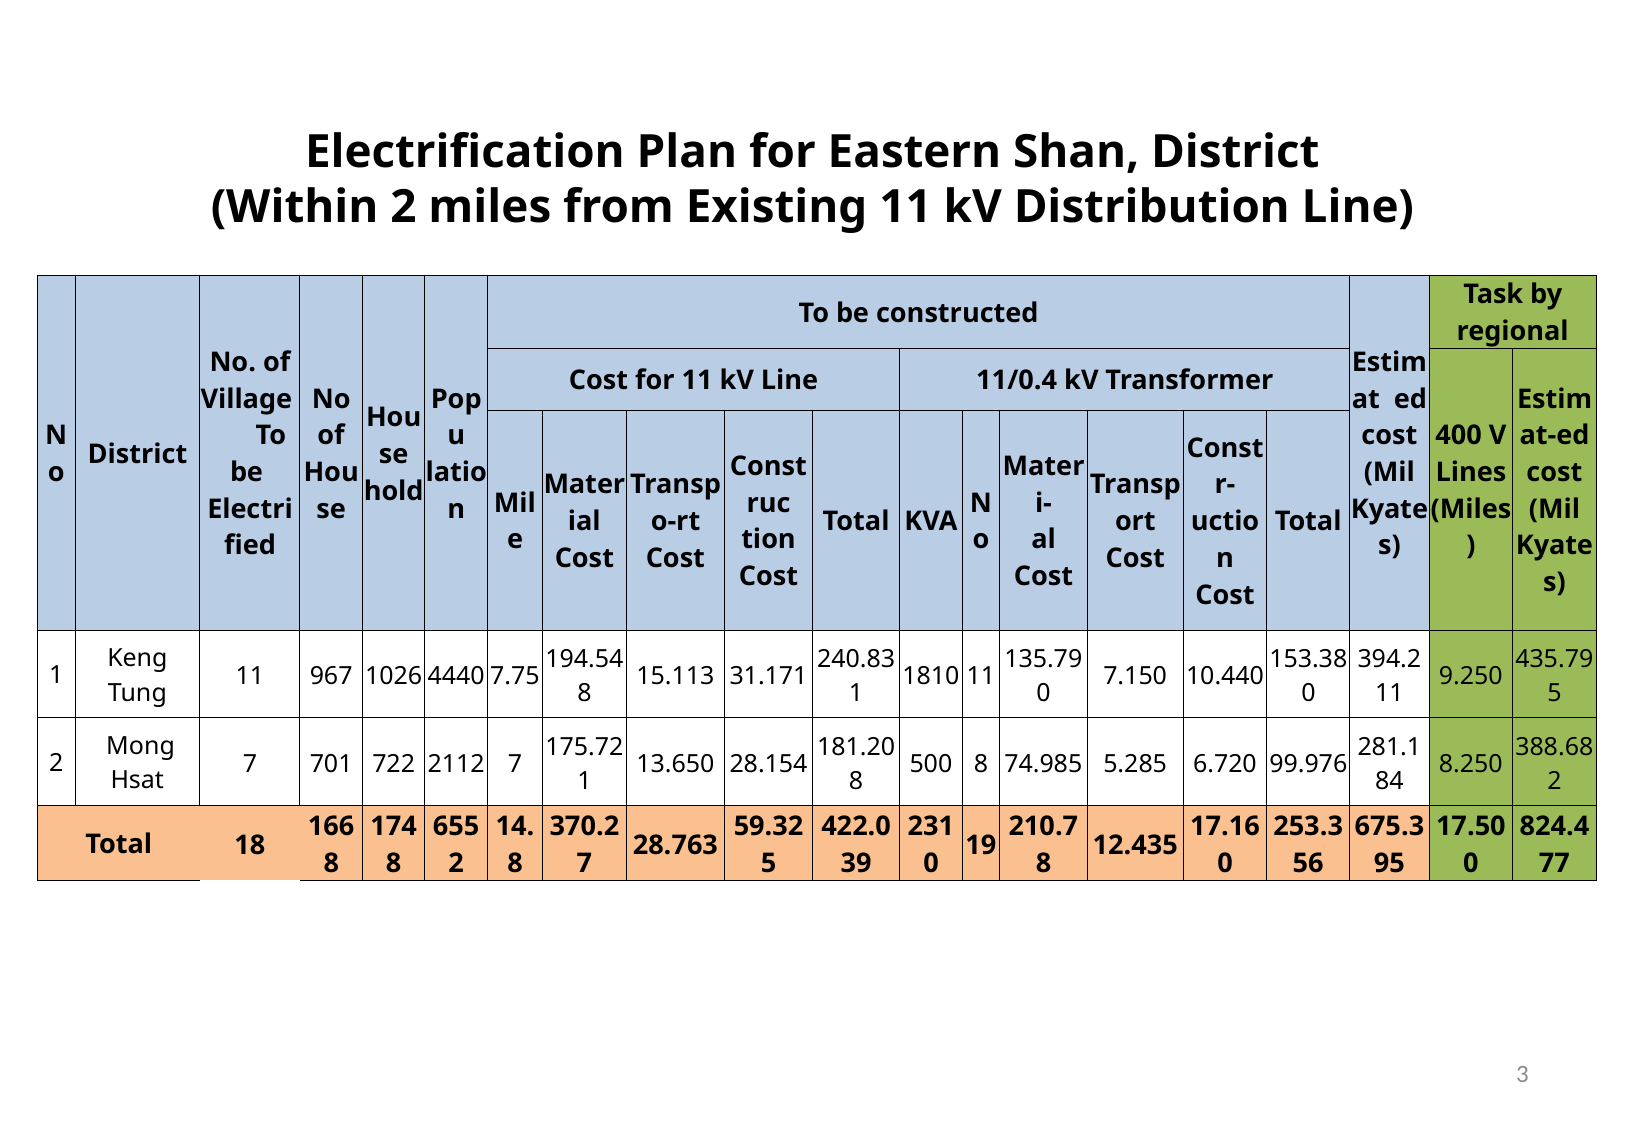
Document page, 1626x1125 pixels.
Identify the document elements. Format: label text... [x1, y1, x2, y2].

table_cell 99.976 [1267, 718, 1349, 805]
table_cell 28.154 [725, 718, 812, 805]
table_cell 11 [200, 631, 299, 717]
slide_number 3 [1164, 1042, 1544, 1103]
table_header District [76, 276, 199, 630]
table_cell Constr-uction Cost [1184, 411, 1266, 630]
table_cell 6552 [425, 806, 487, 880]
table_cell 1668 [300, 806, 362, 880]
table_cell Keng Tung [76, 631, 199, 717]
table_cell 31.171 [725, 631, 812, 717]
table_cell Estimat-ed cost (Mil Kyates) [1513, 349, 1596, 630]
table_cell 824.477 [1513, 806, 1596, 880]
text_box Electrification Plan for Eastern Shan, District (Within 2 miles from Existing 11 kV Distribution Line) [0, 114, 1625, 239]
table_cell 675.395 [1350, 806, 1429, 880]
table_cell 422.039 [813, 806, 899, 880]
table_cell Material Cost [543, 411, 626, 630]
table_cell Cost for 11 kV Line [488, 349, 899, 410]
table_header No of House [300, 276, 362, 630]
table_cell Total [38, 806, 200, 880]
table_cell 14.8 [488, 806, 542, 880]
table_cell No [963, 411, 999, 630]
table_cell KVA [900, 411, 962, 630]
table_cell 15.113 [627, 631, 724, 717]
table_cell 4440 [425, 631, 487, 717]
table_cell 967 [300, 631, 362, 717]
table_cell 12.435 [1088, 806, 1183, 880]
table_cell 1810 [900, 631, 962, 717]
table_cell 1 [38, 631, 75, 717]
table_cell 435.795 [1513, 631, 1596, 717]
table_header To be constructed [488, 276, 1349, 348]
table_cell 1748 [363, 806, 424, 880]
table_cell 6.720 [1184, 718, 1266, 805]
table_header Estimat ed cost (Mil Kyates) [1350, 276, 1429, 630]
table_cell 7.150 [1088, 631, 1183, 717]
table_cell 10.440 [1184, 631, 1266, 717]
table_cell 388.682 [1513, 718, 1596, 805]
table_cell 253.356 [1267, 806, 1349, 880]
table_cell 500 [900, 718, 962, 805]
table_cell 281.184 [1350, 718, 1429, 805]
table_cell 370.27 [543, 806, 626, 880]
table_cell Transport Cost [1088, 411, 1183, 630]
table_header No. of Village To be Electrified [200, 276, 299, 630]
table_cell 17.500 [1430, 806, 1512, 880]
table_cell 8.250 [1430, 718, 1512, 805]
table_cell 59.325 [725, 806, 812, 880]
table_cell 17.160 [1184, 806, 1266, 880]
table_cell 181.208 [813, 718, 899, 805]
table_cell 5.285 [1088, 718, 1183, 805]
table_cell 2310 [900, 806, 962, 880]
table_header No [38, 276, 75, 630]
table_cell 175.721 [543, 718, 626, 805]
table_cell Total [1267, 411, 1349, 630]
table_cell 2 [38, 718, 75, 805]
table_cell 8 [963, 718, 999, 805]
table_cell 11 [963, 631, 999, 717]
table_cell 9.250 [1430, 631, 1512, 717]
table_header House hold [363, 276, 424, 630]
table_cell 74.985 [1000, 718, 1087, 805]
table_cell Mile [488, 411, 542, 630]
table_cell 701 [300, 718, 362, 805]
table_cell 11/0.4 kV Transformer [900, 349, 1349, 410]
table_header Task by regional [1430, 276, 1596, 348]
table_cell 210.78 [1000, 806, 1087, 880]
table_cell 1026 [363, 631, 424, 717]
table_cell 394.211 [1350, 631, 1429, 717]
table_cell 7 [488, 718, 542, 805]
table_cell 28.763 [627, 806, 724, 880]
table_cell 7 [200, 718, 299, 805]
table_cell 2112 [425, 718, 487, 805]
table_cell 18 [200, 806, 300, 880]
table_header Popu lation [425, 276, 487, 630]
table_cell 153.380 [1267, 631, 1349, 717]
table_cell 194.548 [543, 631, 626, 717]
table_cell 19 [963, 806, 999, 880]
table_cell 400 V Lines (Miles) [1430, 349, 1512, 630]
table_cell 240.831 [813, 631, 899, 717]
table_cell 722 [363, 718, 424, 805]
table_cell Mong Hsat [76, 718, 199, 805]
table_cell Construc tion Cost [725, 411, 812, 630]
table_cell 13.650 [627, 718, 724, 805]
table_cell Transpo-rt Cost [627, 411, 724, 630]
table_cell 135.790 [1000, 631, 1087, 717]
table_cell Materi- al Cost [1000, 411, 1087, 630]
table_cell Total [813, 411, 899, 630]
table_cell 7.75 [488, 631, 542, 717]
